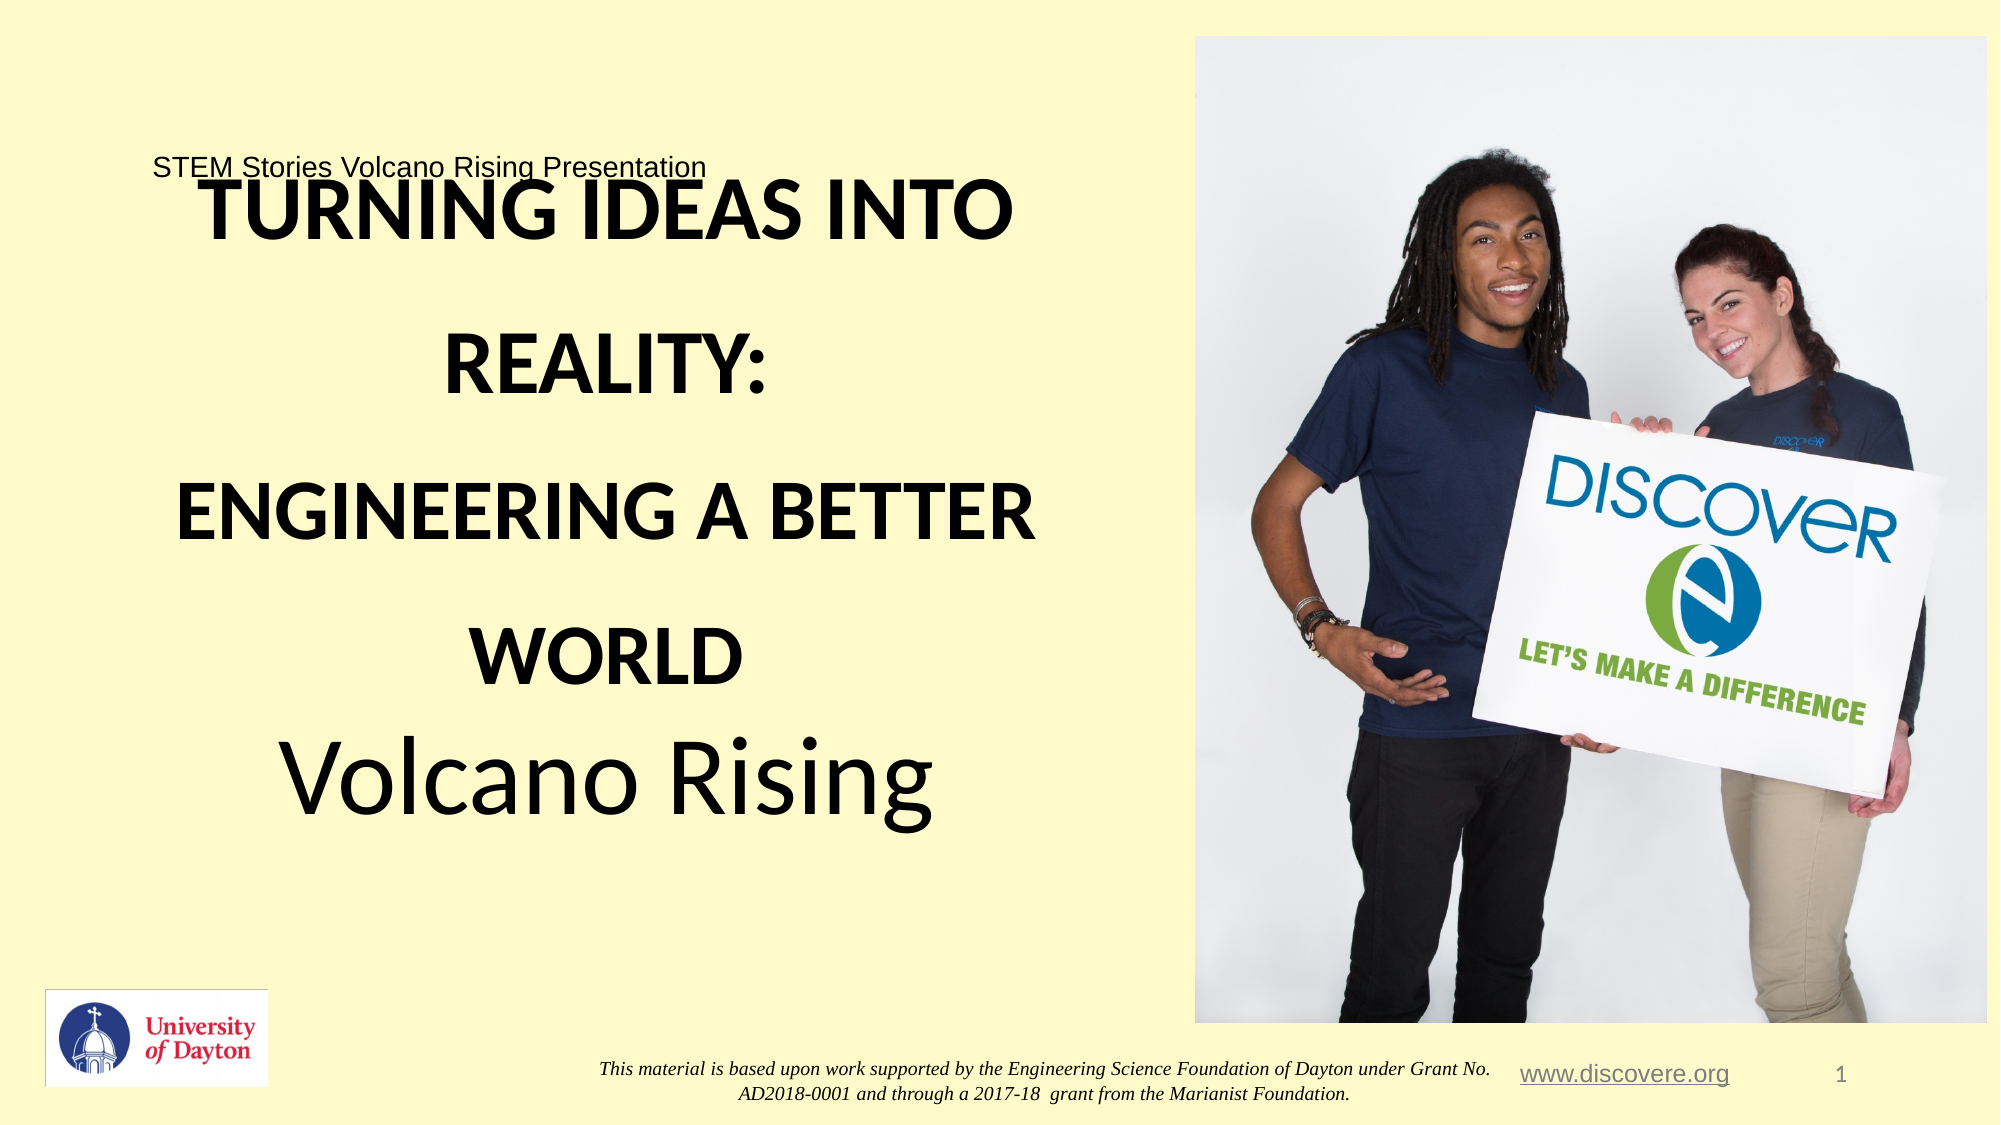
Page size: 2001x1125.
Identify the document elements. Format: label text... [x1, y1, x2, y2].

subtitle Volcano Rising [131, 710, 1082, 887]
text_box TURNING IDEAS INTO REALITY: ENGINEERING A BETTER WORLD [31, 158, 1183, 710]
picture [1195, 35, 1987, 1023]
title STEM Stories Volcano Rising Presentation [137, 59, 1190, 278]
text_box www.discovere.org [1504, 1049, 1806, 1095]
picture [5, 843, 307, 1125]
